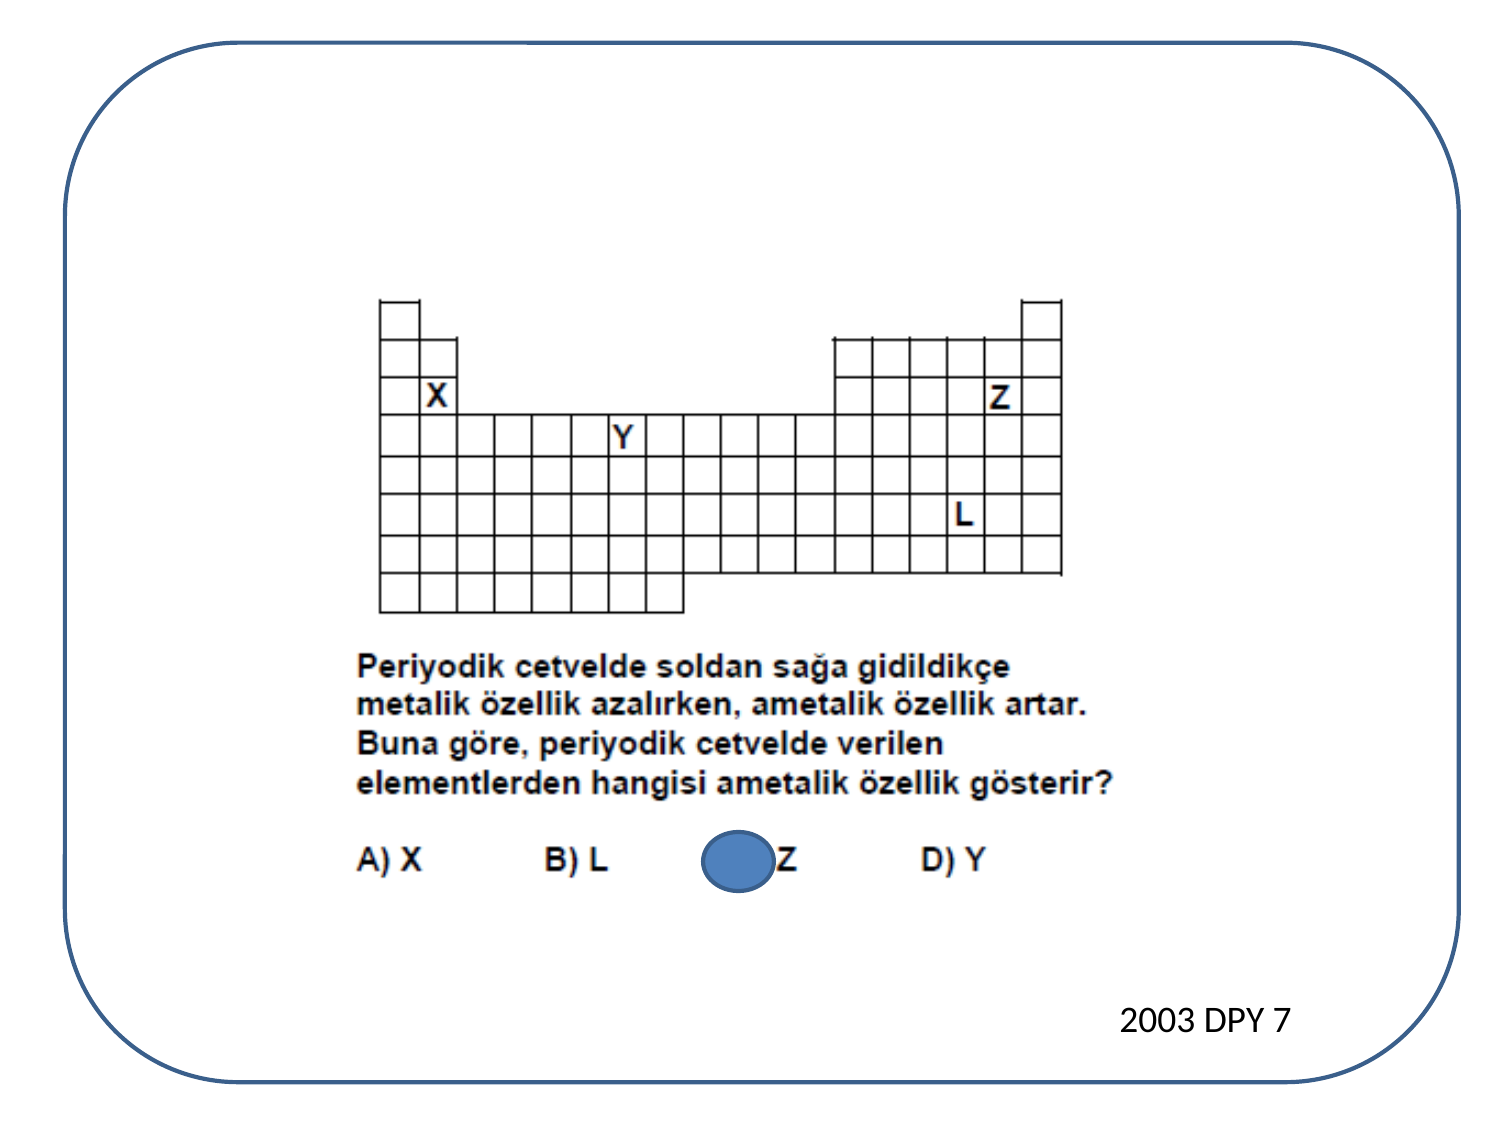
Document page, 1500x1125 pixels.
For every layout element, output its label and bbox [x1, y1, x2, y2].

text_box [62, 40, 1461, 1085]
picture [351, 269, 1140, 899]
